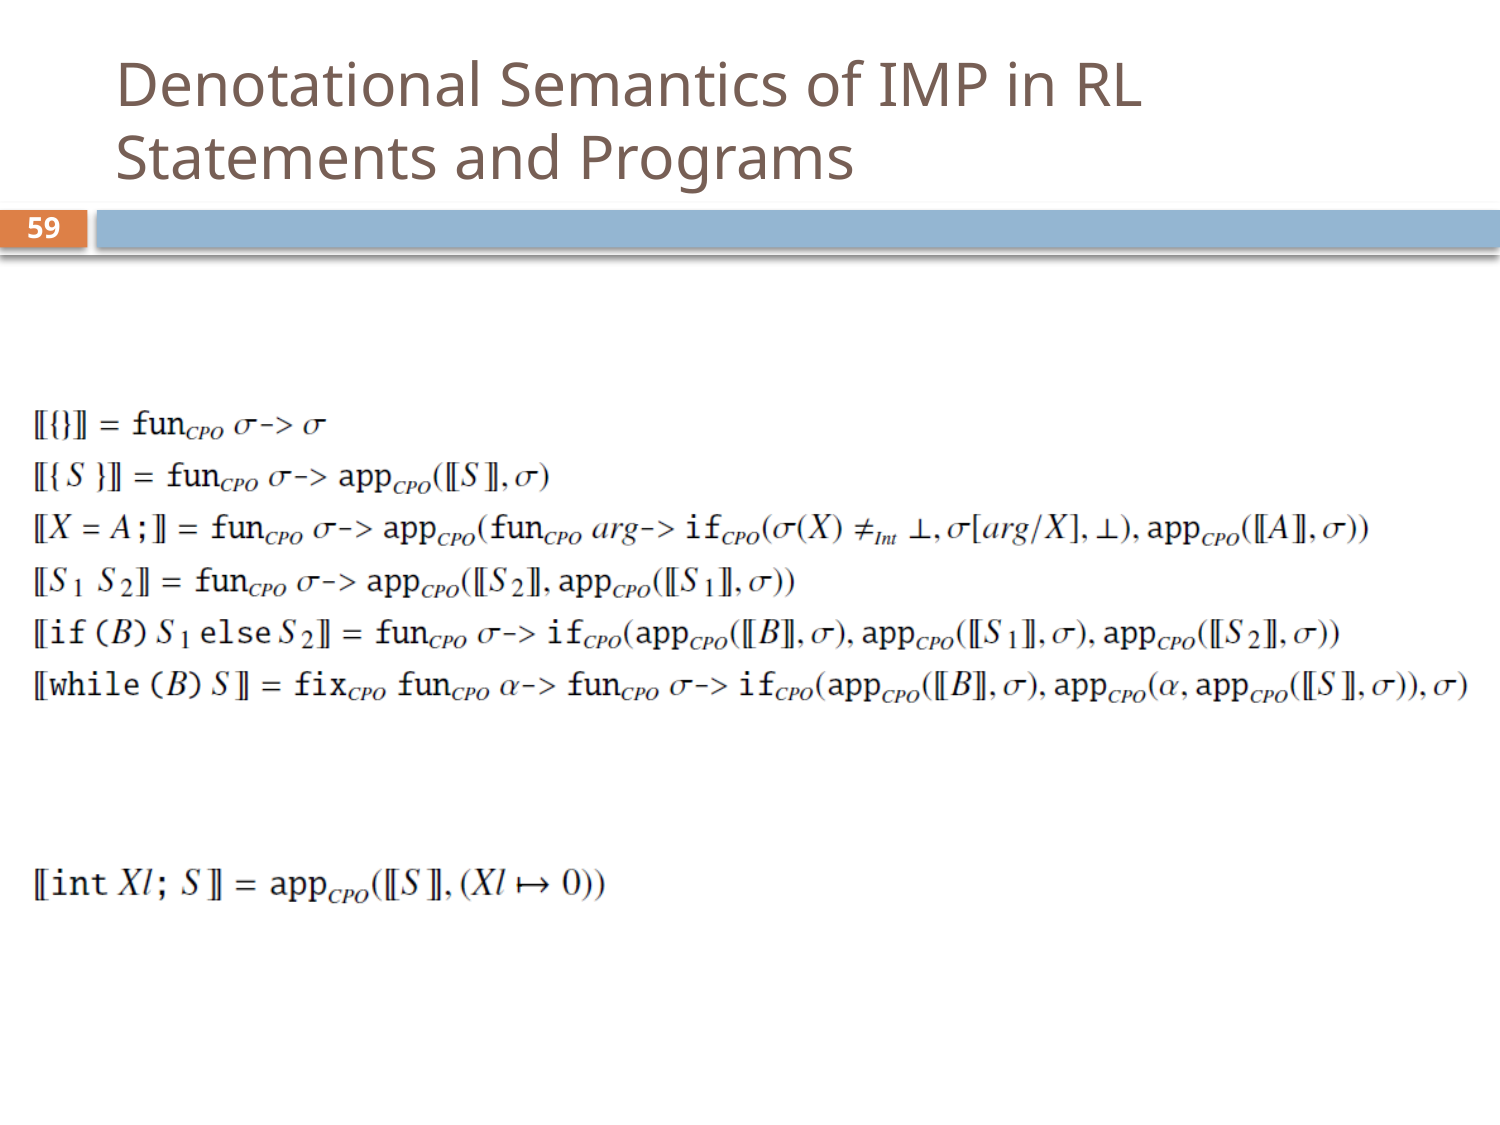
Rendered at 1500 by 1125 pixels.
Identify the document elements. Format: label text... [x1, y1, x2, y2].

title Denotational Semantics of IMP in RL Statements and Programs [100, 37, 1438, 200]
slide_number 59 [0, 208, 88, 249]
picture [30, 861, 609, 913]
picture [24, 398, 1476, 713]
